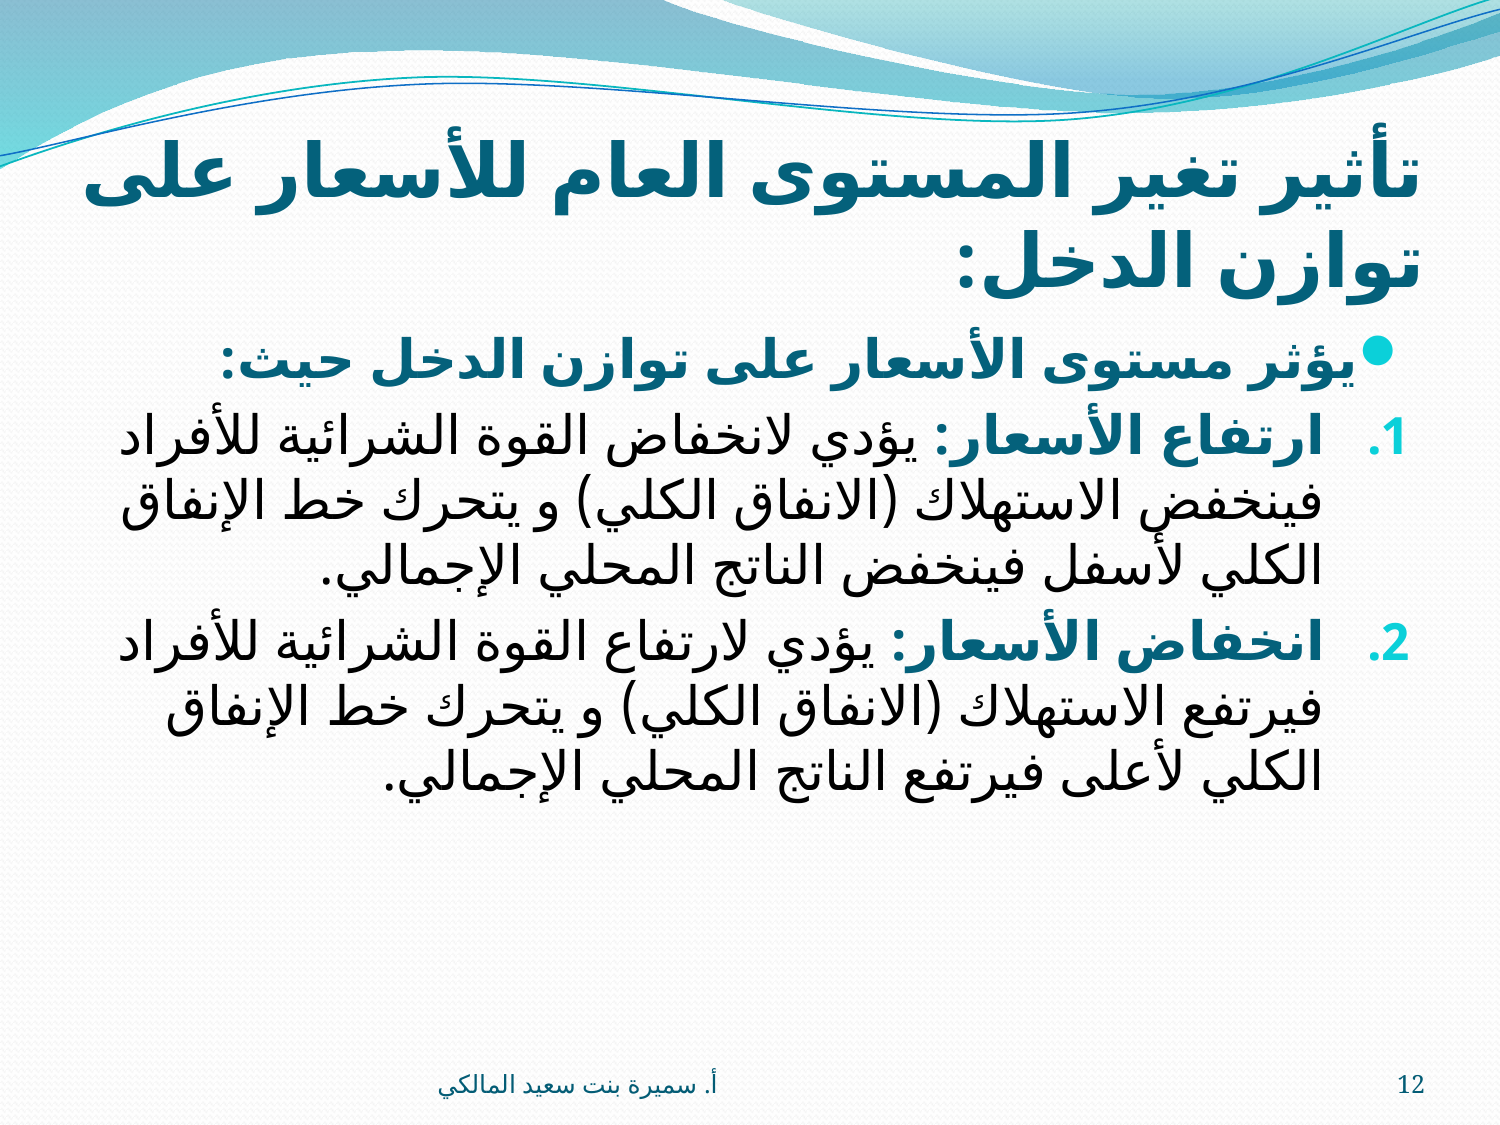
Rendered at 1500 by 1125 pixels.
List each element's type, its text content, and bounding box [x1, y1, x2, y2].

footer أ. سميرة بنت سعيد المالكي [437, 1042, 988, 1103]
list يؤثر مستوى الأسعار على توازن الدخل حيث: ارتفاع الأسعار: يؤدي لانخفاض القوة الشرائية للأفراد فينخفض الاستهلاك (الانفاق الكلي) و يتحرك خط الإنفاق الكلي لأسفل فينخفض الناتج المحلي الإجمالي. انخفاض الأسعار: يؤدي لارتفاع القوة الشرائية للأفراد فيرتفع الاستهلاك (الانفاق الكلي) و يتحرك خط الإنفاق الكلي لأعلى فيرتفع الناتج المحلي الإجمالي. [75, 317, 1425, 1038]
slide_number 12 [1299, 1042, 1425, 1103]
title تأثير تغير المستوى العام للأسعار على توازن الدخل: [75, 115, 1425, 303]
